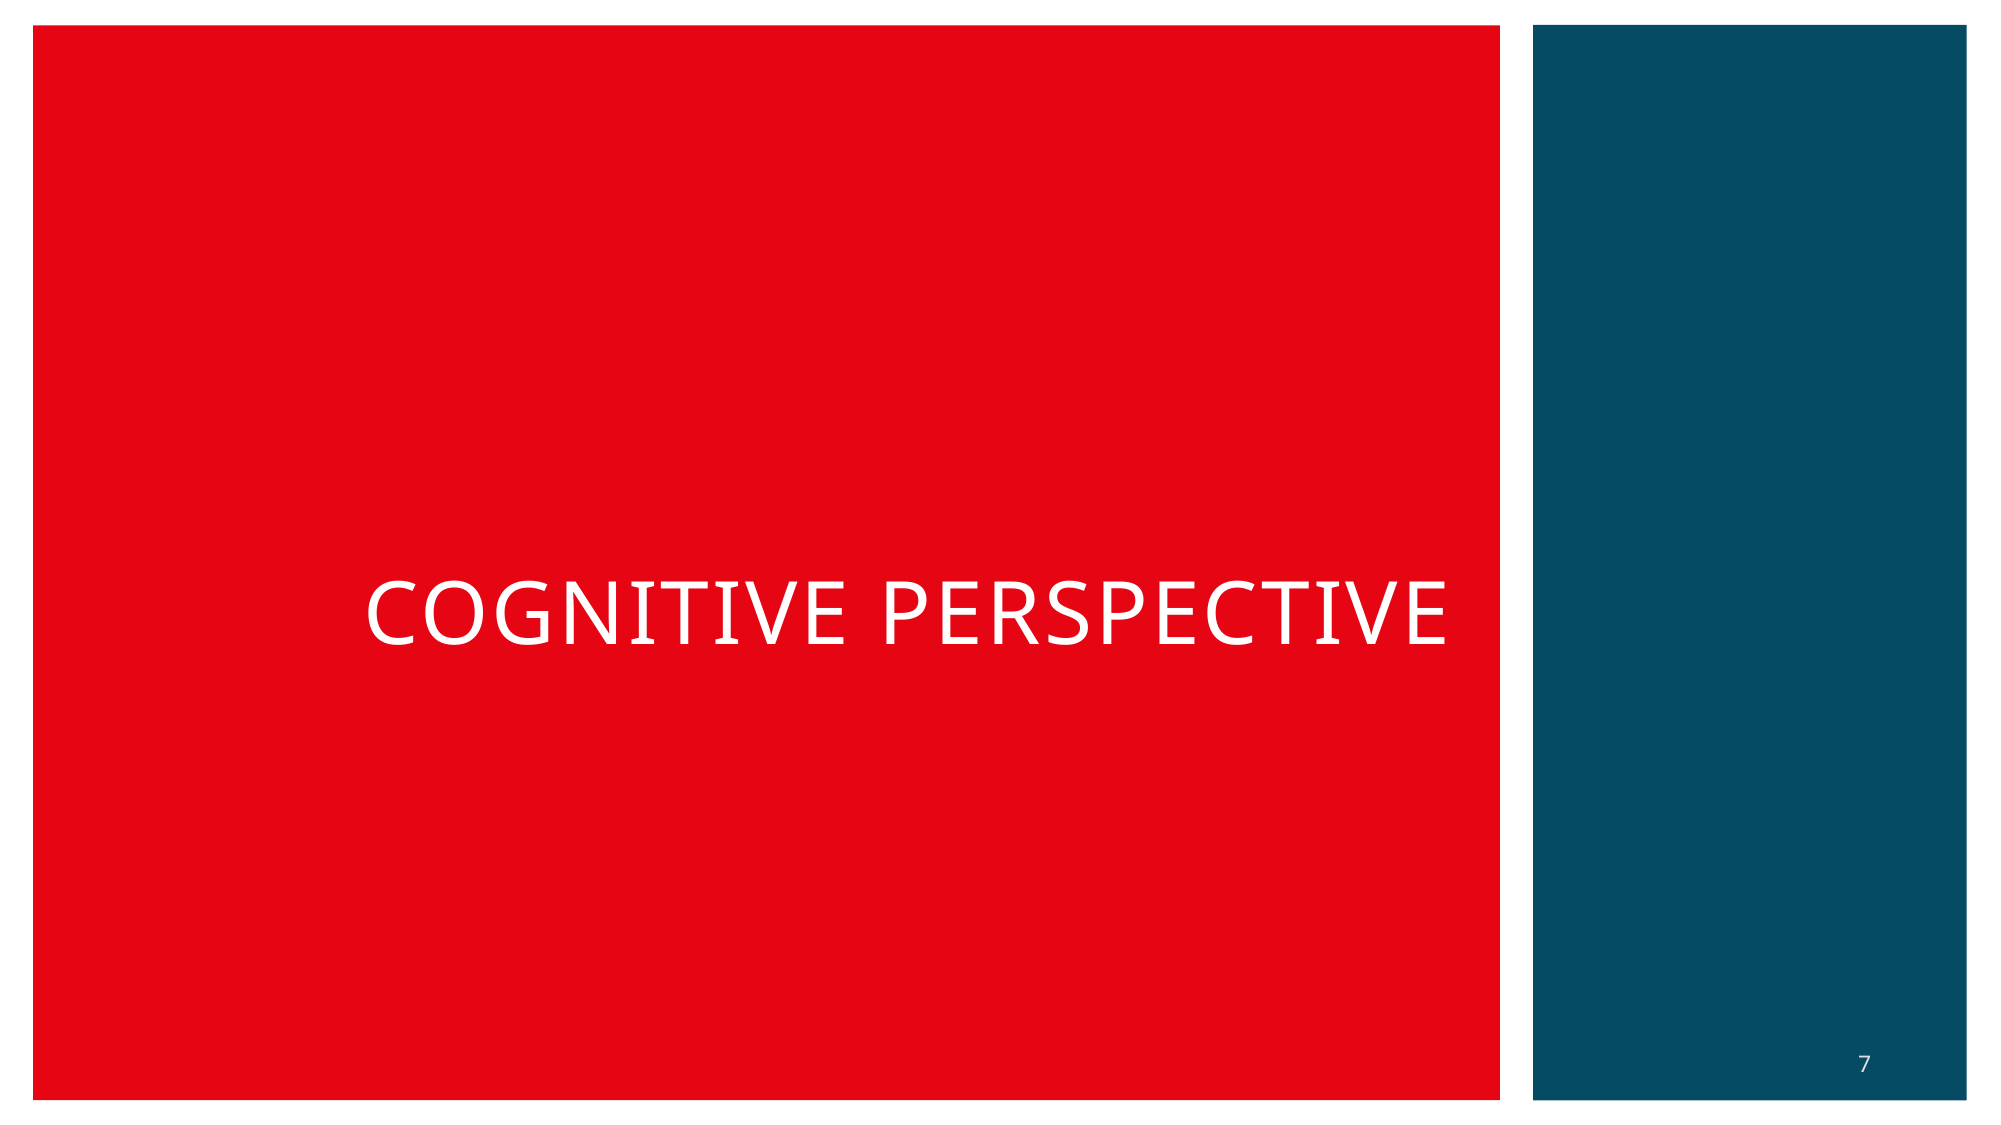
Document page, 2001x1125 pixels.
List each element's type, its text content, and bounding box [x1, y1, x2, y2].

slide_number 7 [1800, 1041, 1930, 1089]
title Cognitive Perspective [83, 474, 1467, 745]
